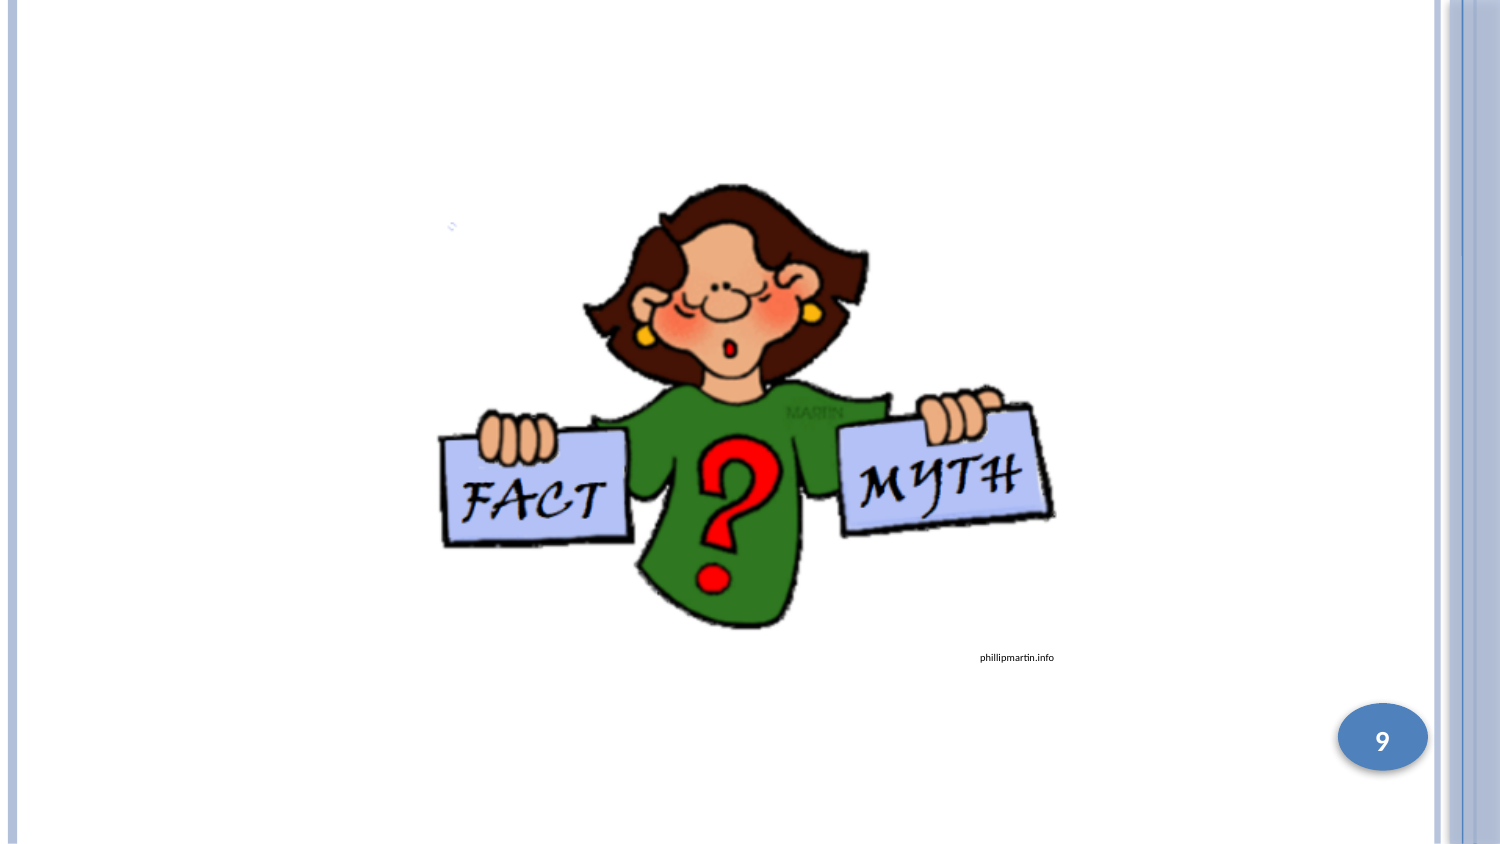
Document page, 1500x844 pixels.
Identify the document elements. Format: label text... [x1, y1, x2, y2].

slide_number 9 [1337, 707, 1428, 772]
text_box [429, 171, 1071, 673]
